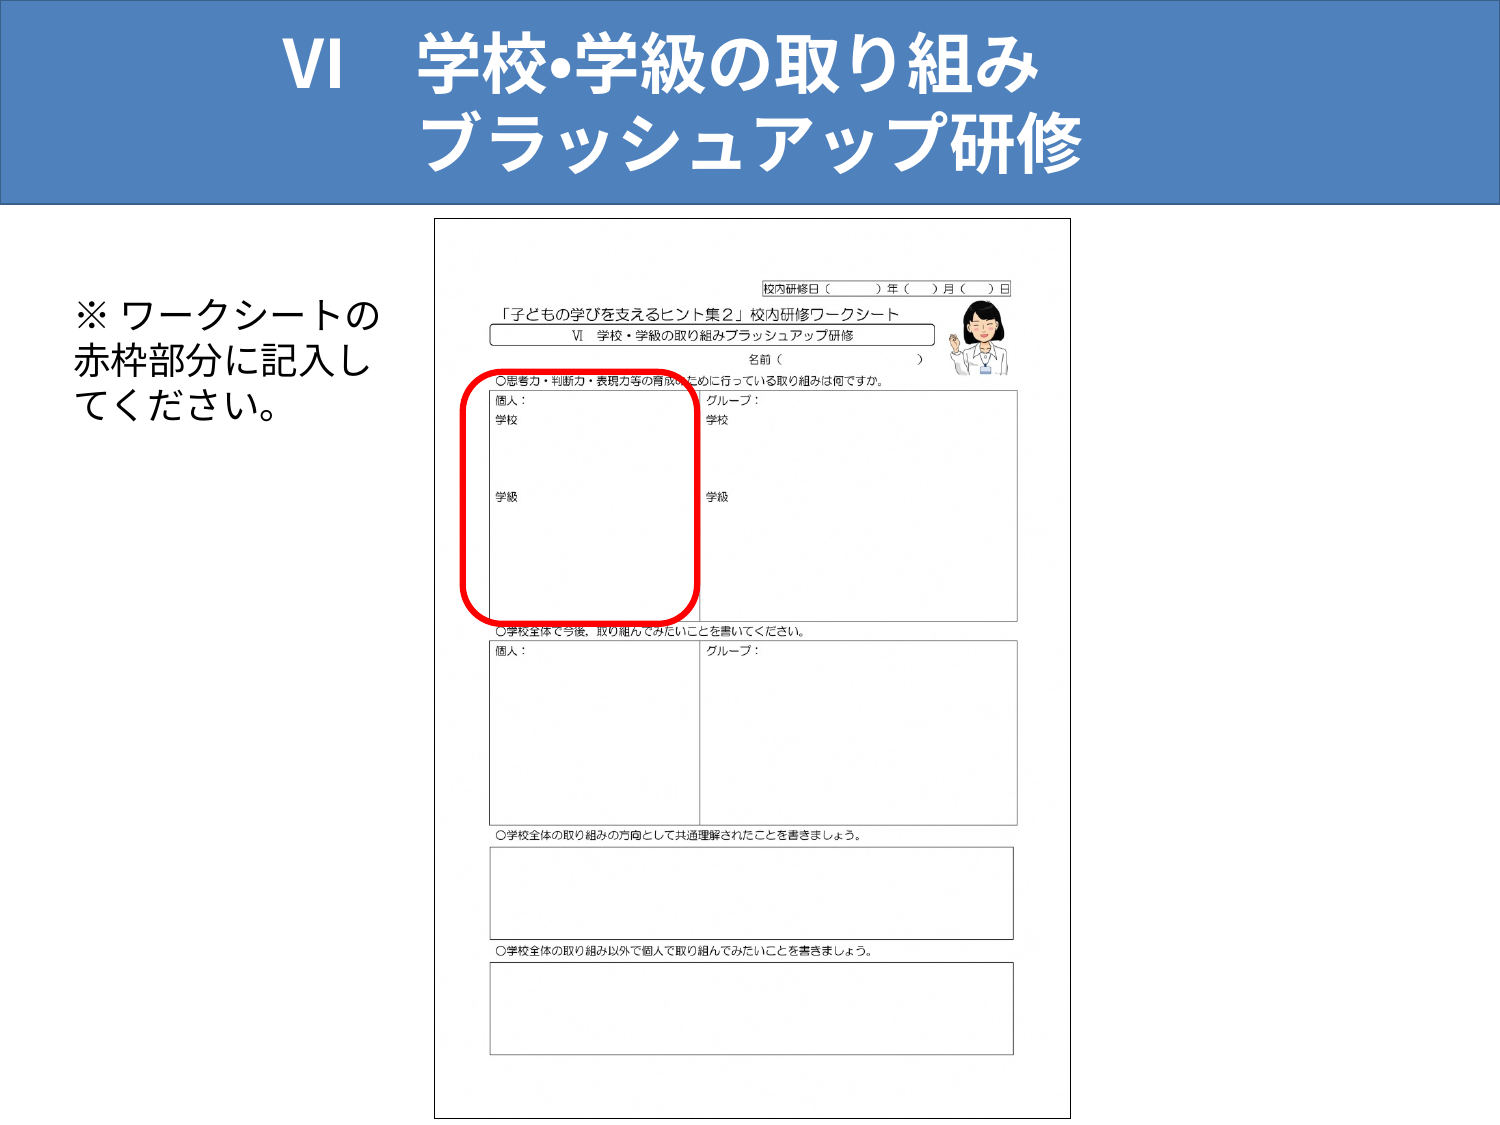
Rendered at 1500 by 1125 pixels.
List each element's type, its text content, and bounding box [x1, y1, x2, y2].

text_box ※ワークシートの赤枠部分に記入してください。 [58, 284, 399, 434]
picture [433, 217, 1071, 1119]
text_box Ⅵ 学校・学級の取り組み ブラッシュアップ研修 [0, 0, 1500, 205]
